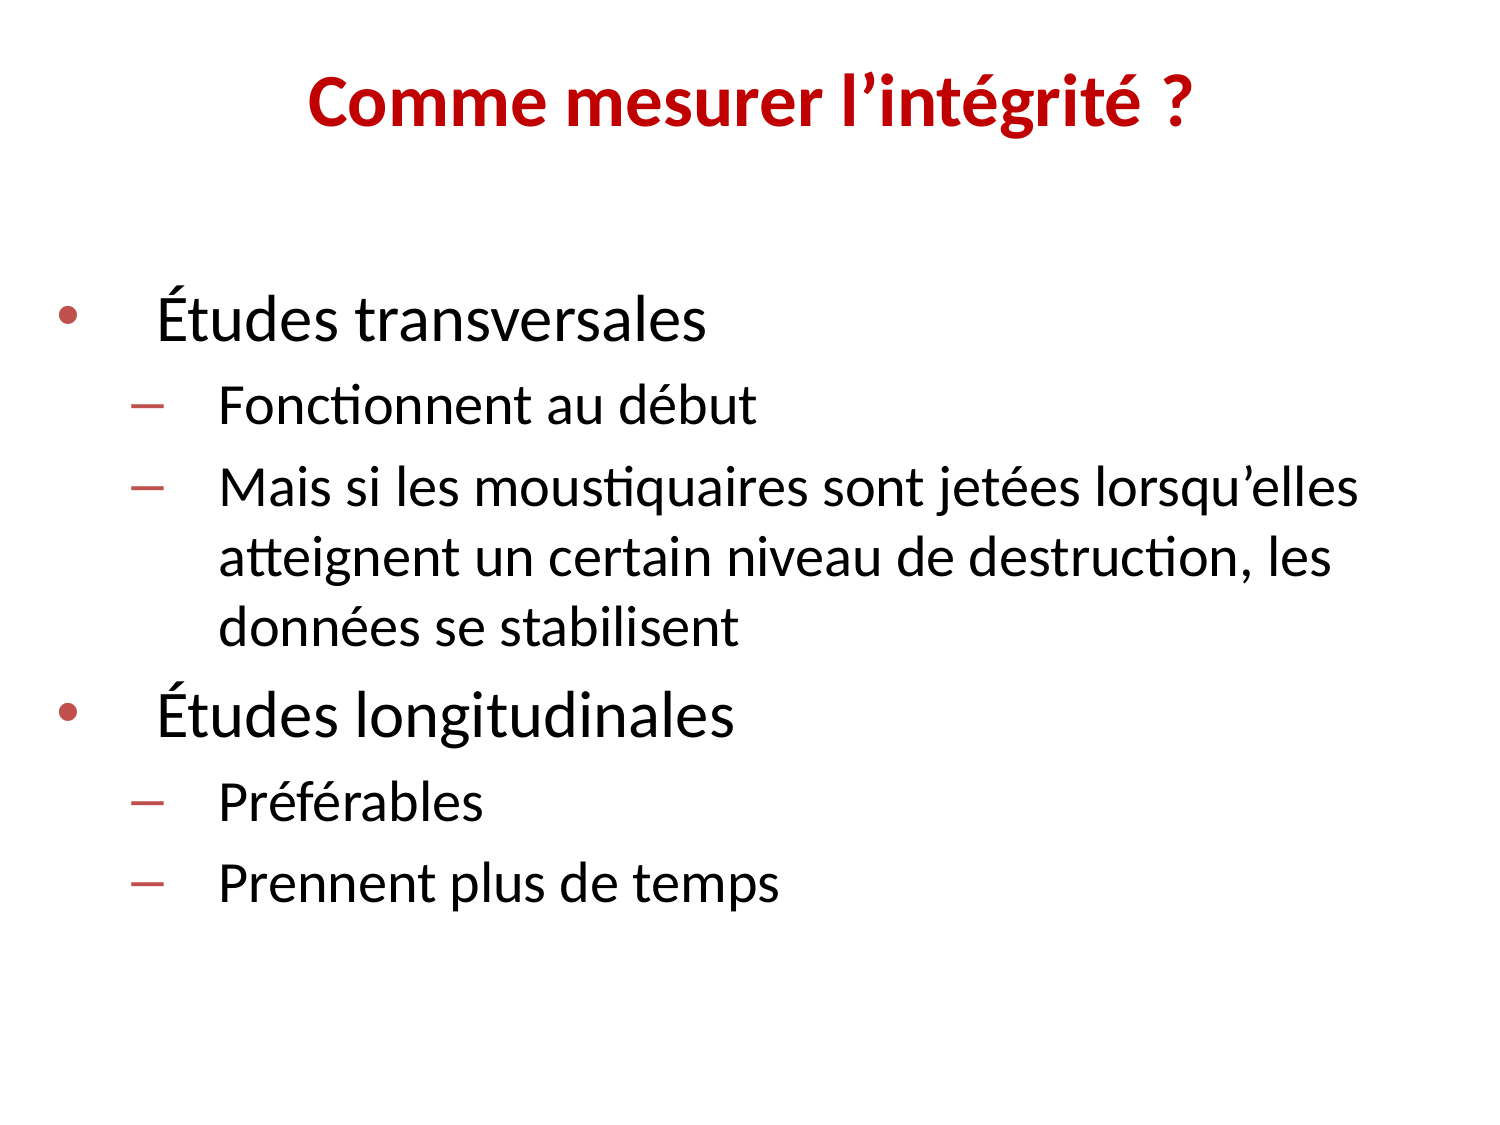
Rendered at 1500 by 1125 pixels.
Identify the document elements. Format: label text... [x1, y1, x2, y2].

title Comme mesurer l’intégrité ? [76, 0, 1427, 198]
list Études transversales Fonctionnent au début Mais si les moustiquaires sont jetées lorsqu’elles atteignent un certain niveau de destruction, les données se stabilisent Études longitudinales Préférables Prennent plus de temps [41, 267, 1424, 964]
